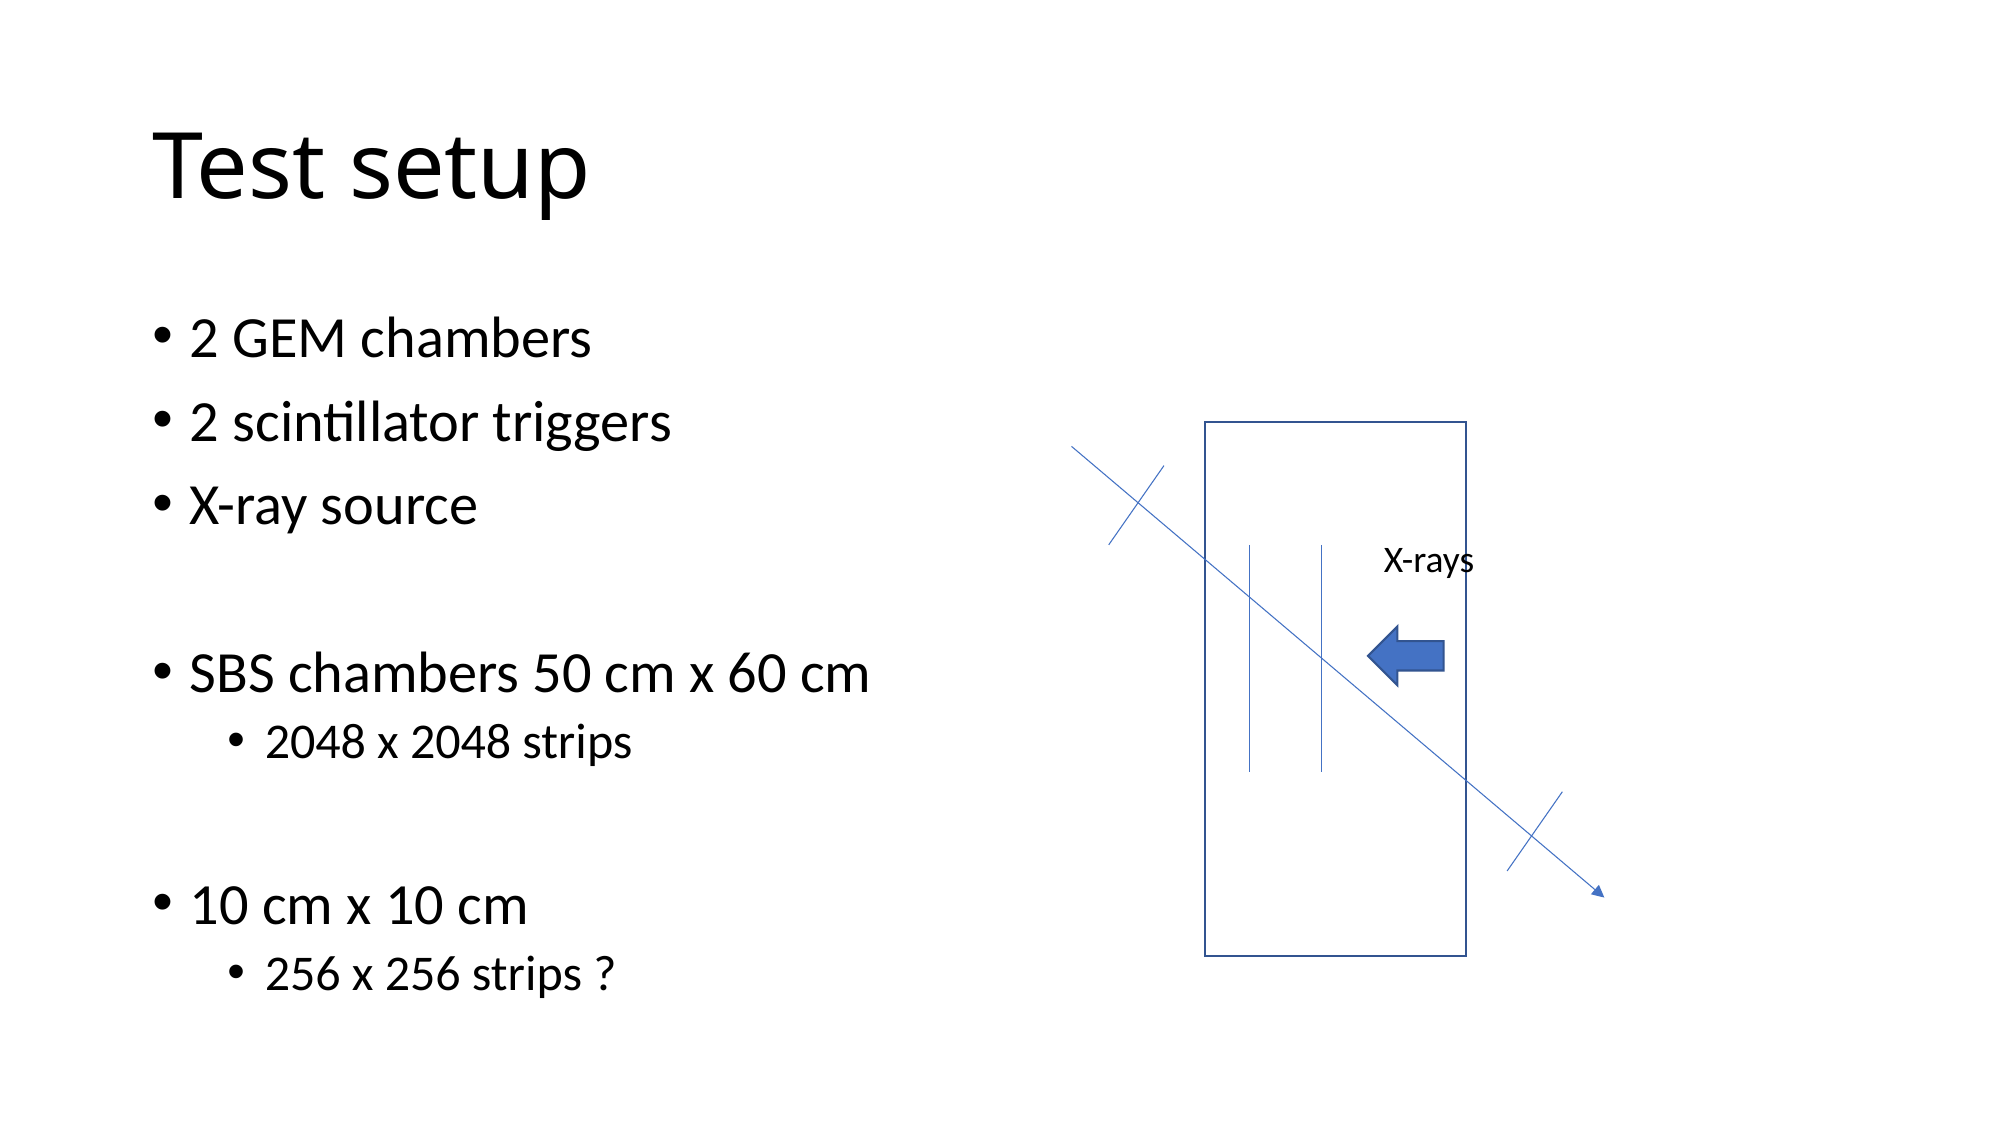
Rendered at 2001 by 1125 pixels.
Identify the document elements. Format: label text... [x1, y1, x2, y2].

title Test setup [137, 59, 1863, 278]
list 2 GEM chambers 2 scintillator triggers X-ray source SBS chambers 50 cm x 60 cm 2048 x 2048 strips 10 cm x 10 cm 256 x 256 strips ? [137, 299, 1037, 1014]
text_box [1071, 422, 1605, 957]
